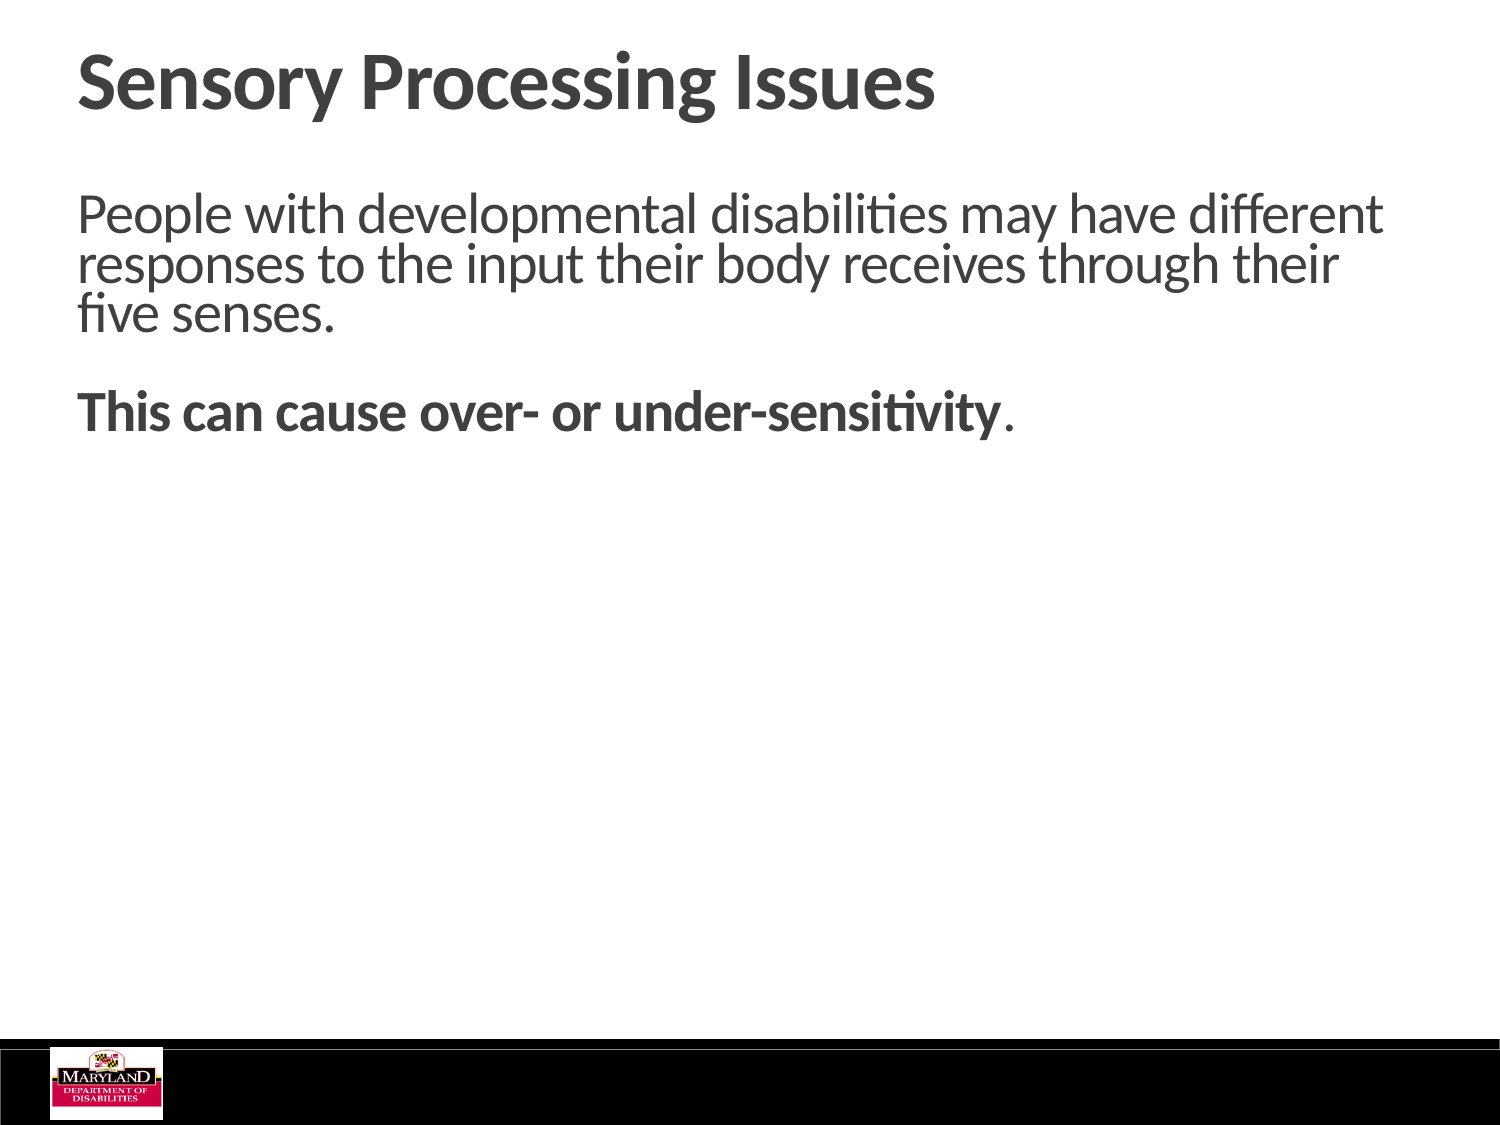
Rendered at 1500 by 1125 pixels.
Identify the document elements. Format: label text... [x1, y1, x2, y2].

title Sensory Processing Issues People with developmental disabilities may have different responses to the input their body receives through their five senses. This can cause over- or under-sensitivity. [62, 45, 1413, 1000]
picture [50, 1047, 163, 1120]
